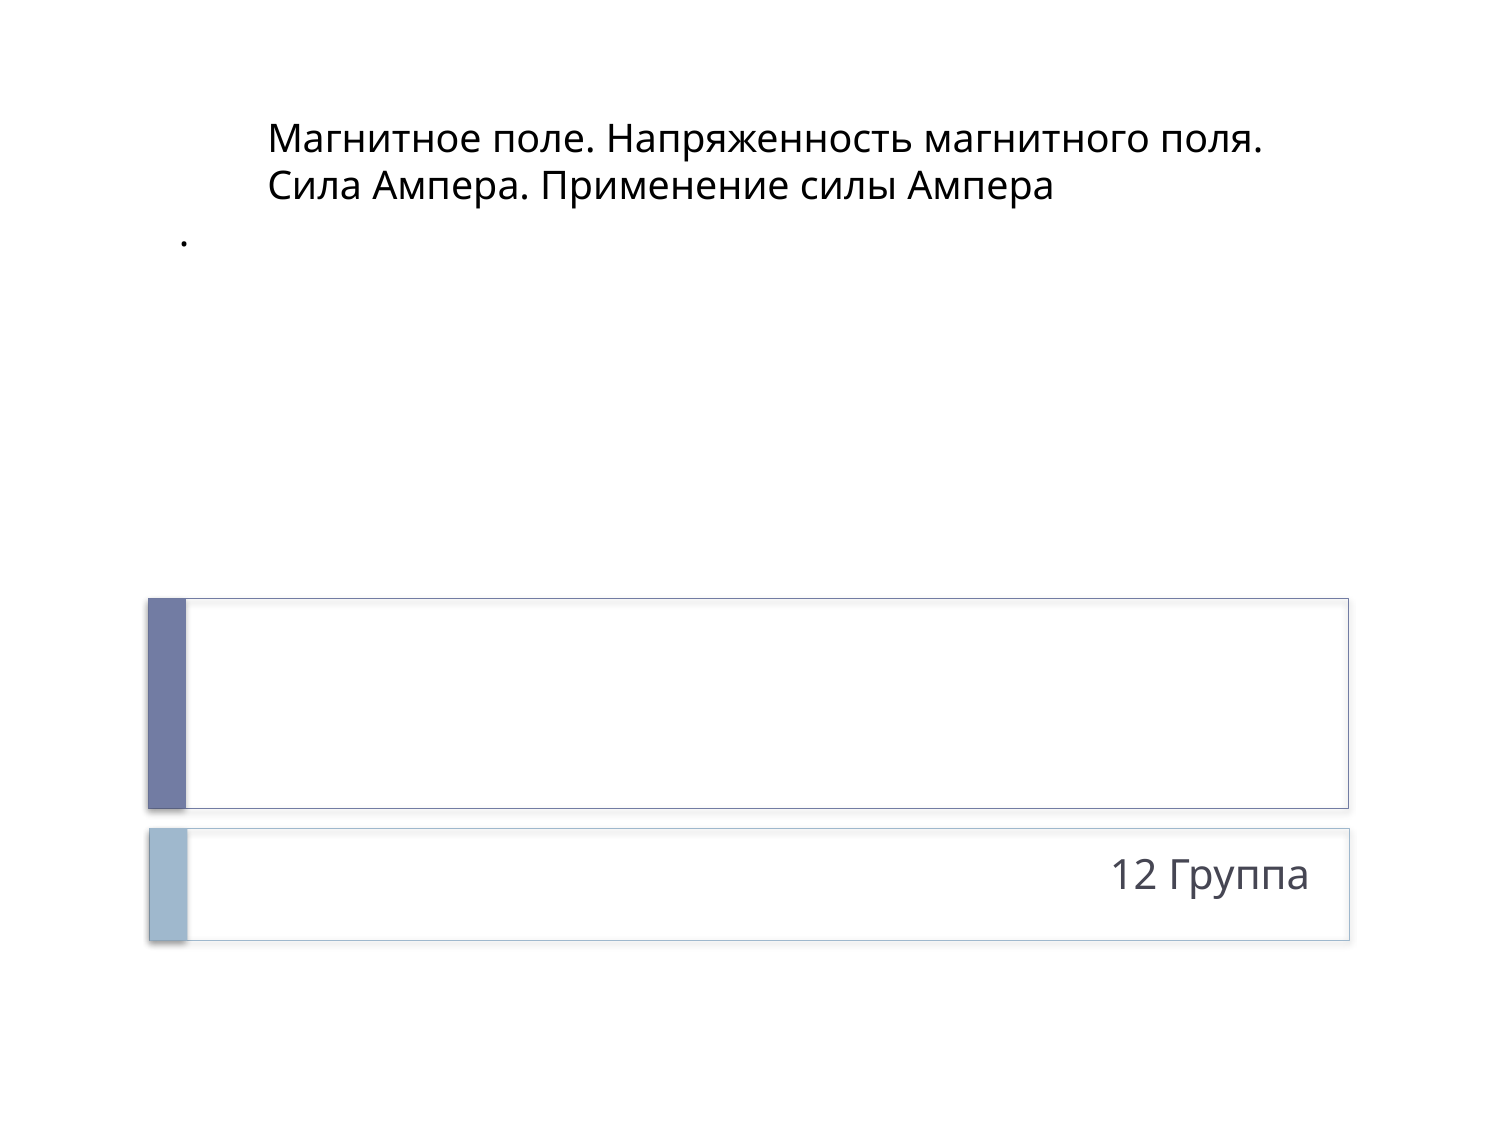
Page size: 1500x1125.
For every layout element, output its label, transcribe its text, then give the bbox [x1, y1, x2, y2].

title Магнитное поле. Напряженность магнитного поля. Сила Ампера. Применение силы Ампера . [164, 105, 1289, 268]
subtitle 12 Группа [200, 840, 1325, 929]
